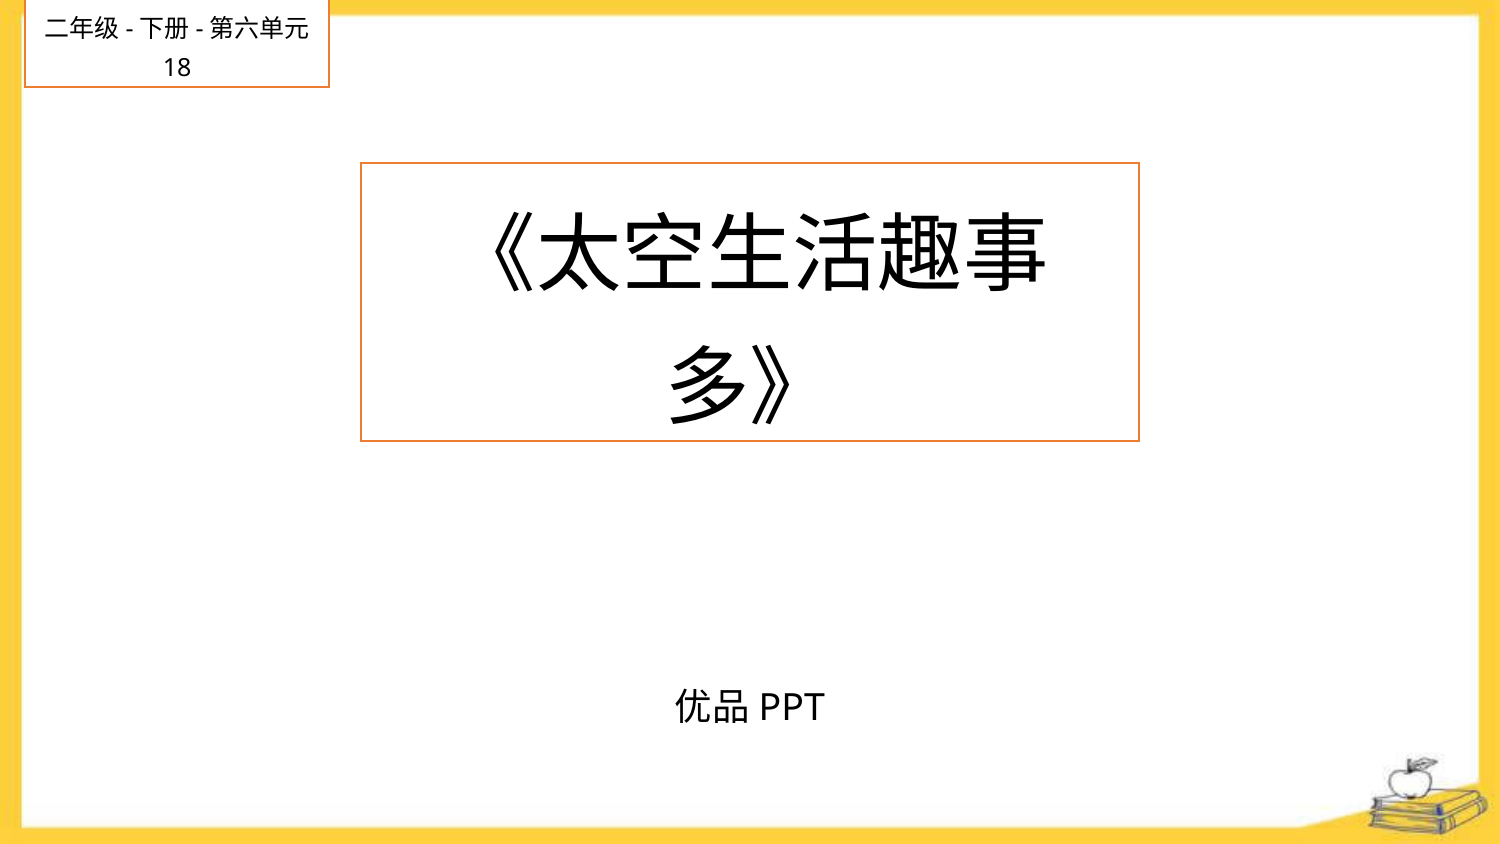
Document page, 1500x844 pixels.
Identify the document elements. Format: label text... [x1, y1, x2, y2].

text_box 优品PPT [0, 672, 1500, 733]
picture [0, 0, 1500, 672]
text_box 二年级-下册-第六单元 18 [24, 0, 330, 88]
text_box 《太空生活趣事多》 [360, 162, 1140, 442]
slide_number 1 [1059, 782, 1397, 827]
picture [0, 733, 1500, 844]
